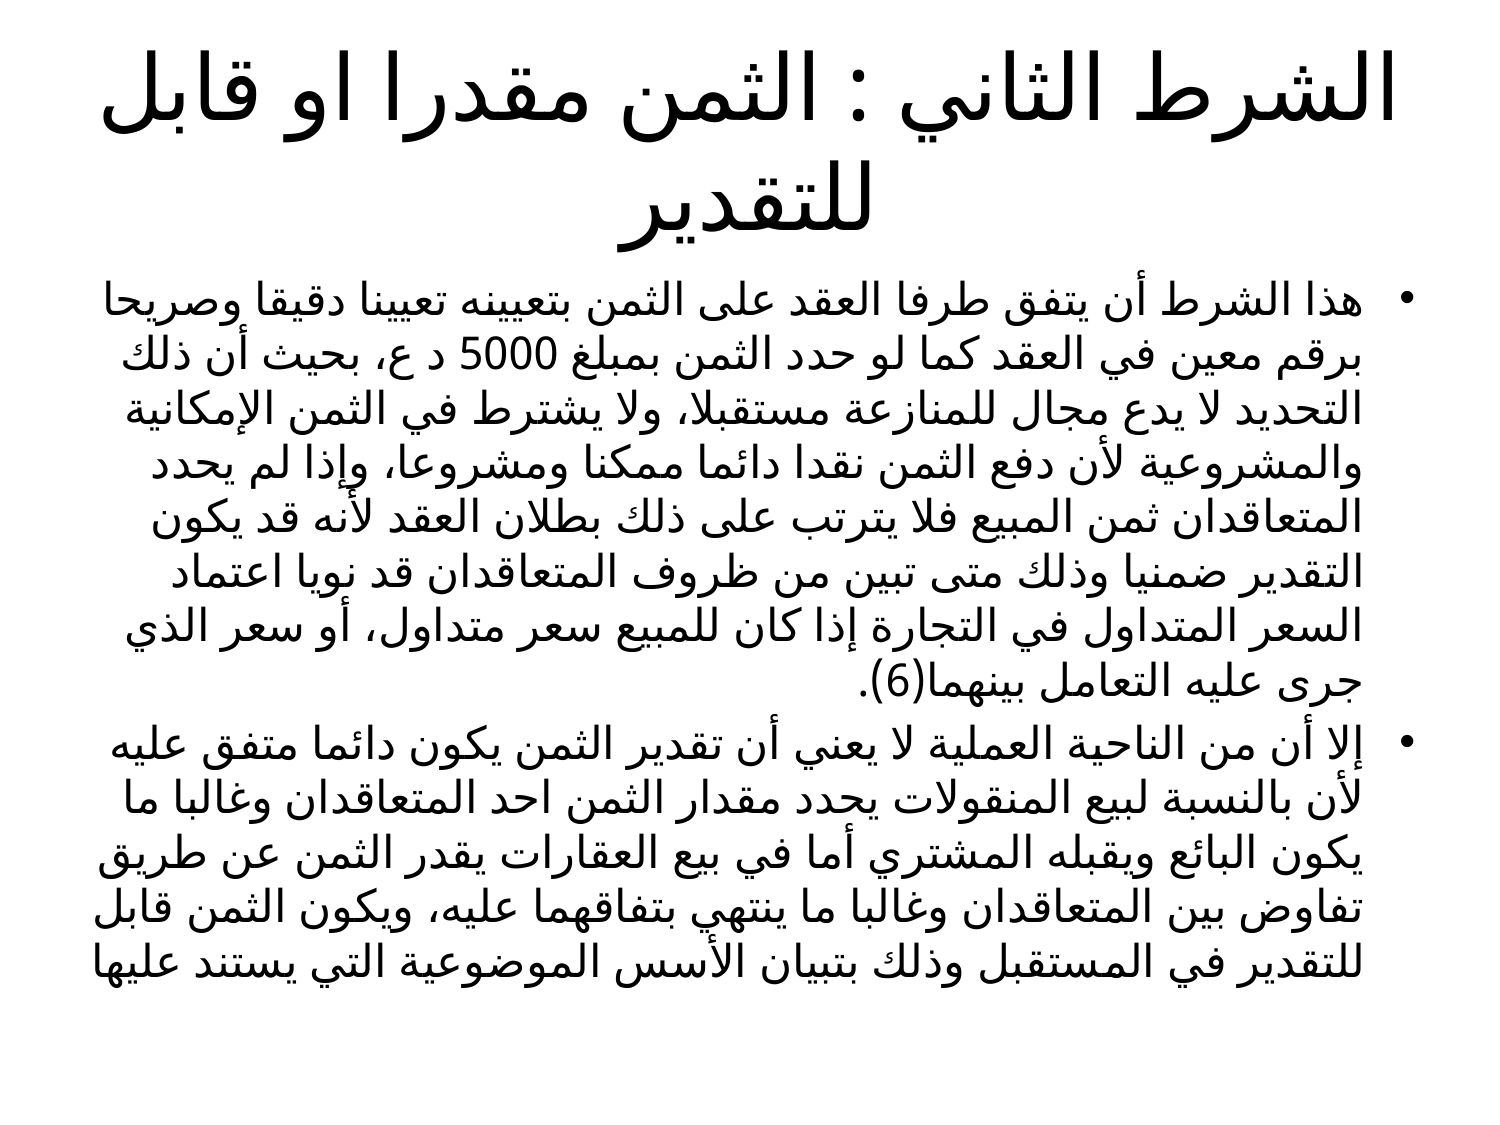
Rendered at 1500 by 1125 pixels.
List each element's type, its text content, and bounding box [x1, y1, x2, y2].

list هذا الشرط أن يتفق طرفا العقد على الثمن بتعيينه تعيينا دقيقا وصريحا برقم معين في العقد كما لو حدد الثمن بمبلغ 5000 د ع، بحيث أن ذلك التحديد لا يدع مجال للمنازعة مستقبلا، ولا يشترط في الثمن الإمكانية والمشروعية لأن دفع الثمن نقدا دائما ممكنا ومشروعا، وإذا لم يحدد المتعاقدان ثمن المبيع فلا يترتب على ذلك بطلان العقد لأنه قد يكون التقدير ضمنيا وذلك متى تبين من ظروف المتعاقدان قد نويا اعتماد السعر المتداول في التجارة إذا كان للمبيع سعر متداول، أو سعر الذي جرى عليه التعامل بينهما(6). إلا أن من الناحية العملية لا يعني أن تقدير الثمن يكون دائما متفق عليه لأن بالنسبة لبيع المنقولات يحدد مقدار الثمن احد المتعاقدان وغالبا ما يكون البائع ويقبله المشتري أما في بيع العقارات يقدر الثمن عن طريق تفاوض بين المتعاقدان وغالبا ما ينتهي بتفاقهما عليه، ويكون الثمن قابل للتقدير في المستقبل وذلك بتبيان الأسس الموضوعية التي يستند عليها [75, 262, 1425, 1005]
title الشرط الثاني : الثمن مقدرا او قابل للتقدير [75, 45, 1425, 233]
